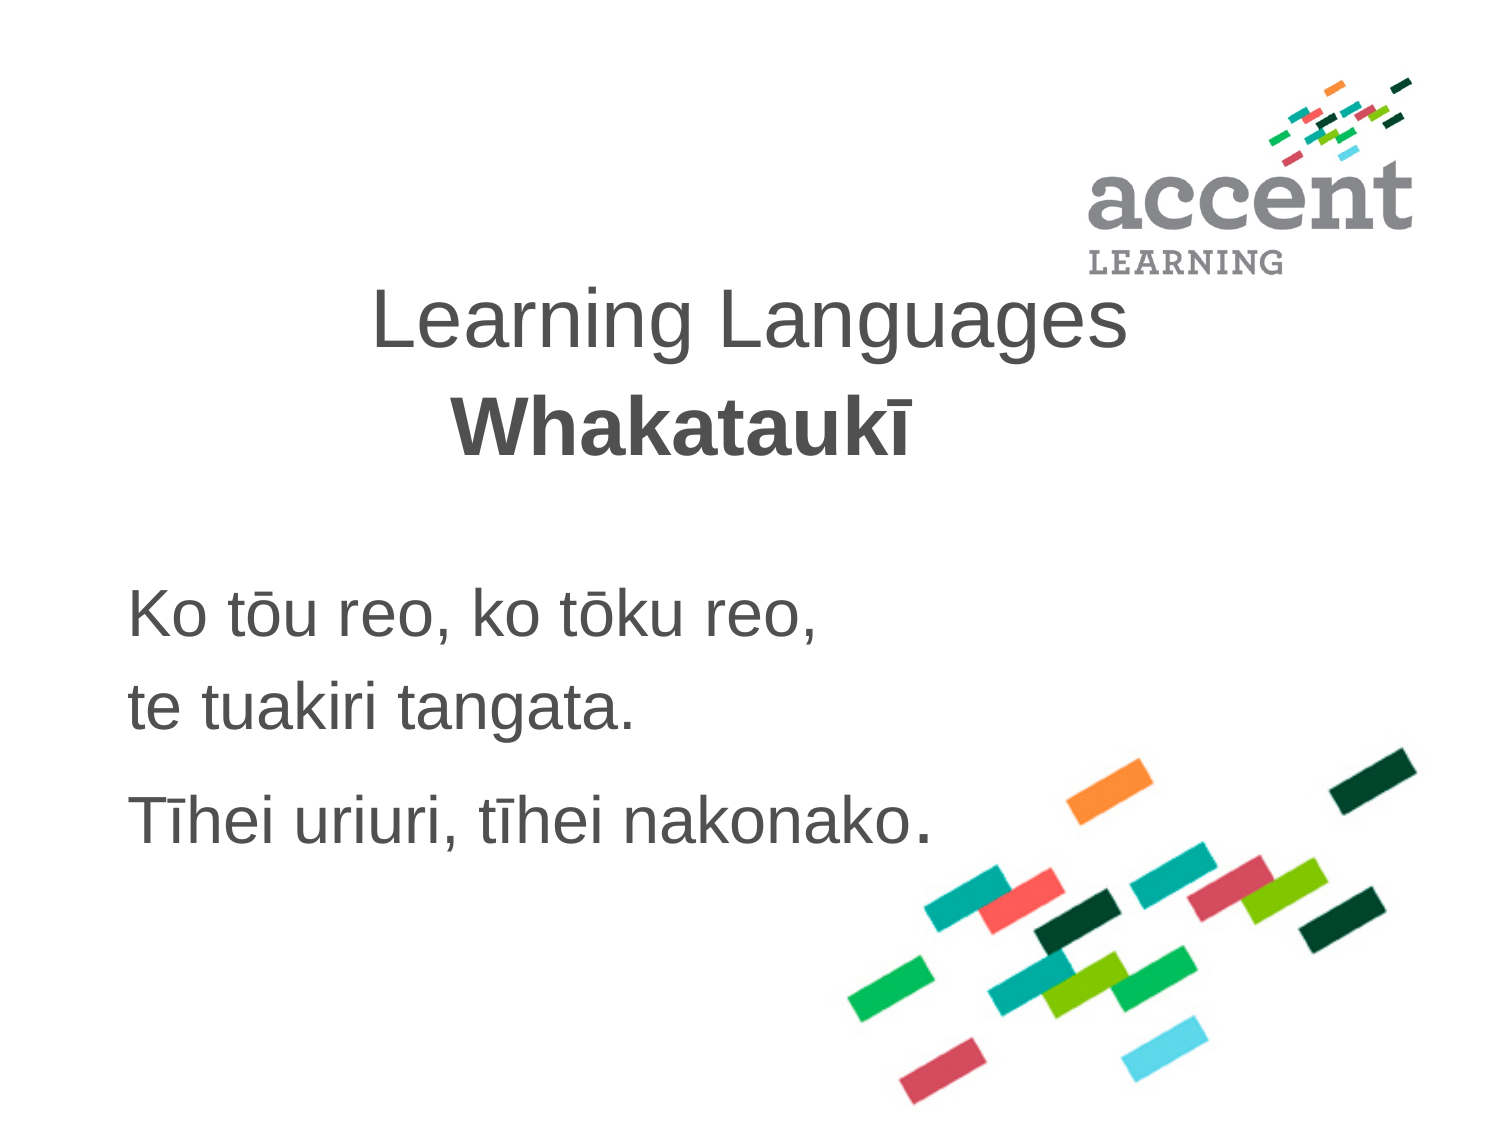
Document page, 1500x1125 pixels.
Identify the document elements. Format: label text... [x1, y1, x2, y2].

picture [750, 659, 1500, 1125]
subtitle Ko tōu reo, ko tōku reo, te tuakiri tangata. Tīhei uriuri, tīhei nakonako. [111, 562, 1276, 868]
title Learning Languages Whakataukī [112, 280, 1388, 458]
picture [1037, 24, 1463, 325]
